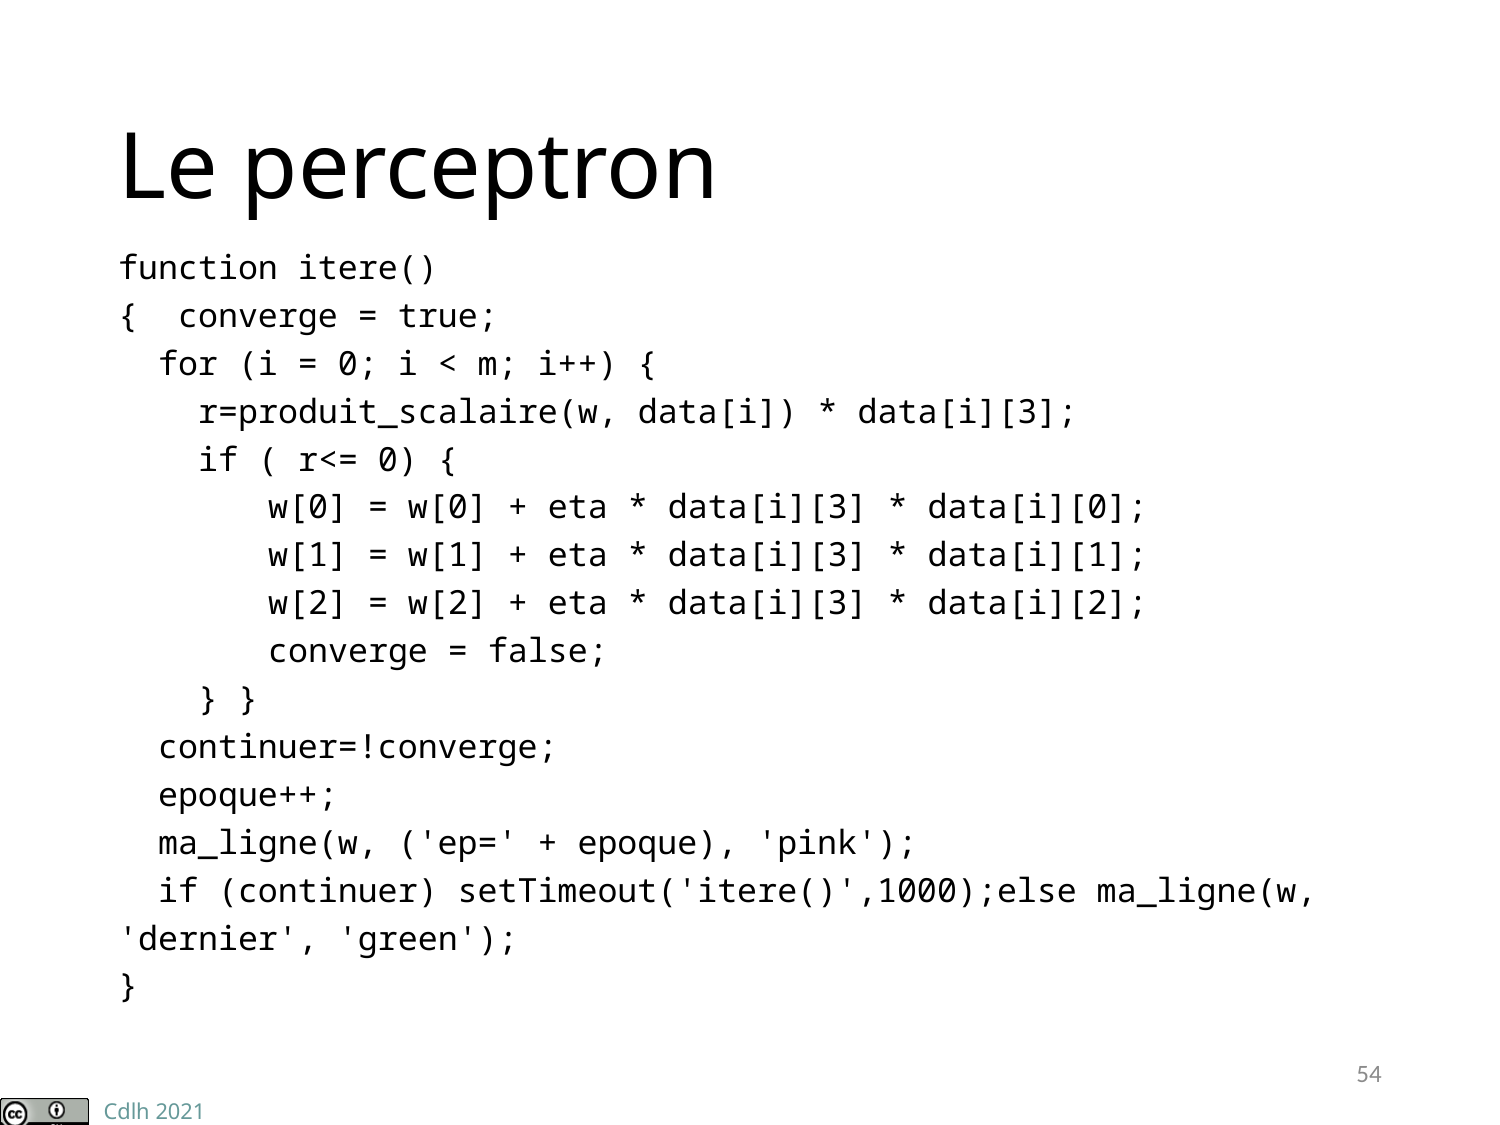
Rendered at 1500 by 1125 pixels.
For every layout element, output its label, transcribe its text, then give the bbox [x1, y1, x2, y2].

list function itere() { converge = true; for (i = 0; i < m; i++) { r=produit_scalaire(w, data[i]) * data[i][3]; if ( r<= 0) { w[0] = w[0] + eta * data[i][3] * data[i][0]; w[1] = w[1] + eta * data[i][3] * data[i][1]; w[2] = w[2] + eta * data[i][3] * data[i][2]; converge = false; } } continuer=!converge; epoque++; ma_ligne(w, ('ep=' + epoque), 'pink'); if (continuer) setTimeout('itere()',1000);else ma_ligne(w, 'dernier', 'green'); } [103, 230, 1436, 1057]
slide_number 54 [1059, 1042, 1397, 1103]
title Le perceptron [103, 59, 1397, 230]
picture [0, 1098, 89, 1125]
